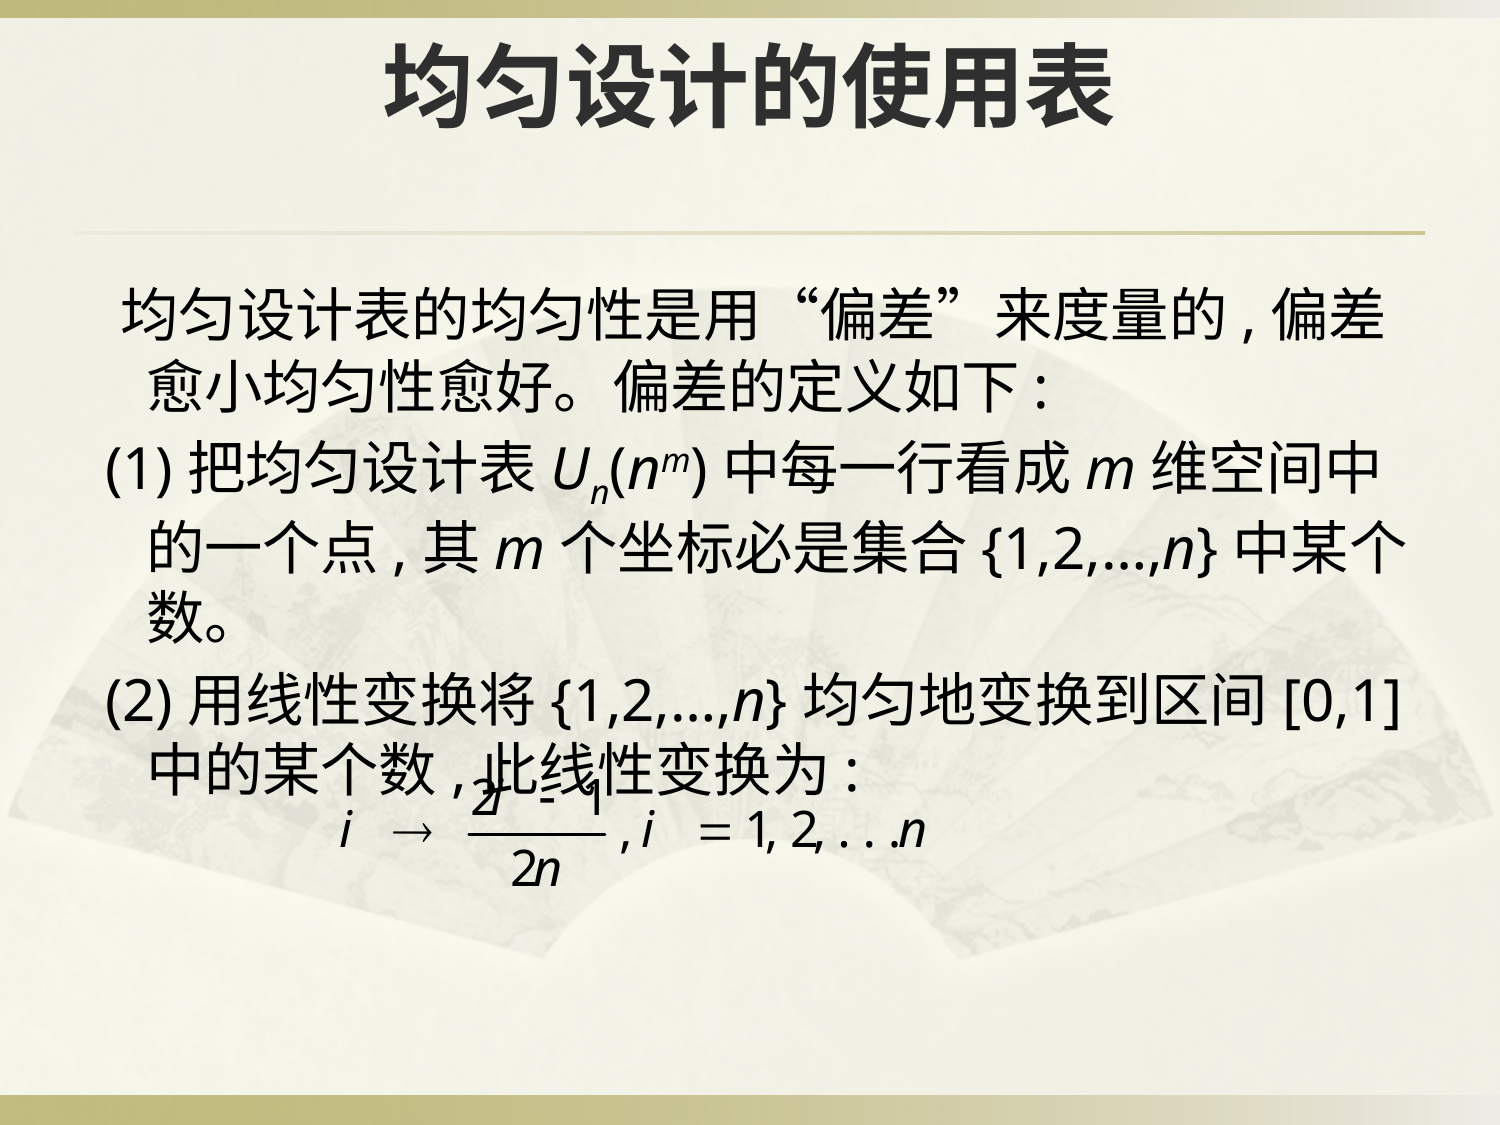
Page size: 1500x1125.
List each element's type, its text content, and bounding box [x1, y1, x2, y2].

title 均匀设计的使用表 [75, 45, 1425, 233]
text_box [336, 762, 939, 899]
list 均匀设计表的均匀性是用“偏差”来度量的,偏差愈小均匀性愈好。偏差的定义如下: (1)把均匀设计表Un(nm)中每一行看成m维空间中的一个点,其m个坐标必是集合{1,2,…,n}中某个数。 (2)用线性变换将{1,2,…,n}均匀地变换到区间[0,1]中的某个数,此线性变换为: [75, 262, 1425, 1032]
